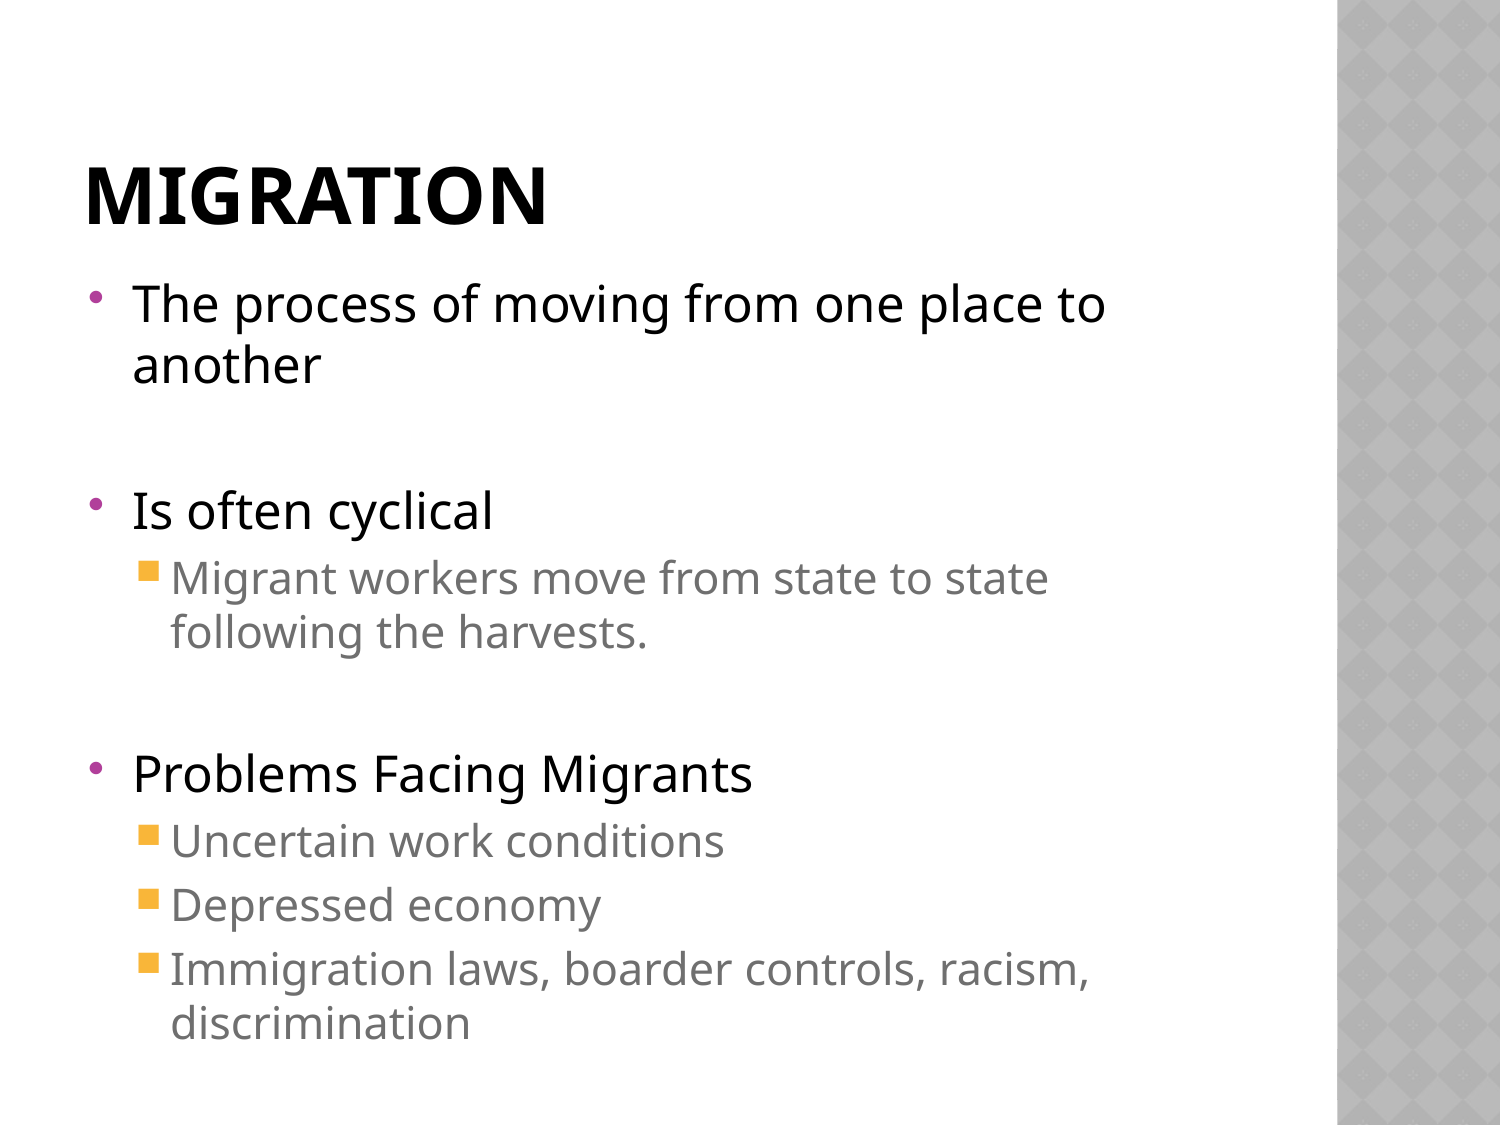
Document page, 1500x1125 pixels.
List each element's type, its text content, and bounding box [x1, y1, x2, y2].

list The process of moving from one place to another Is often cyclical Migrant workers move from state to state following the harvests. Problems Facing Migrants Uncertain work conditions Depressed economy Immigration laws, boarder controls, racism, discrimination [75, 264, 1263, 1059]
title Migration [75, 52, 1263, 240]
